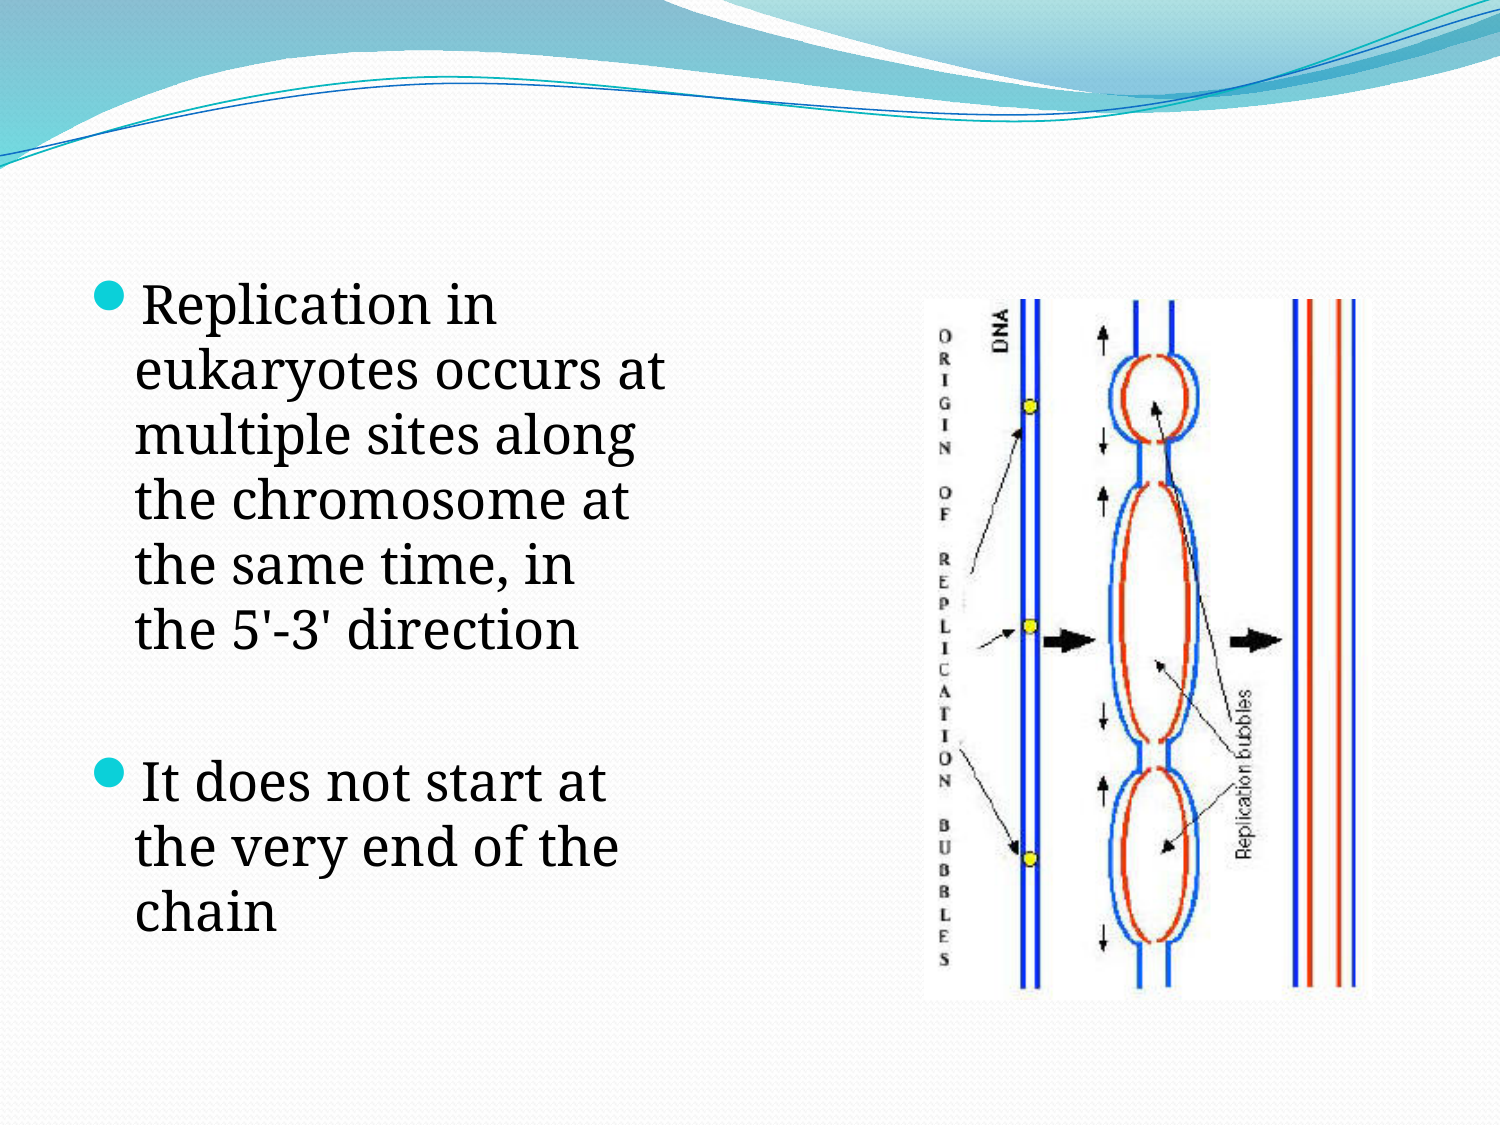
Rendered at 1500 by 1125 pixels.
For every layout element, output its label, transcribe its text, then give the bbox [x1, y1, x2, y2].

list Replication in eukaryotes occurs at multiple sites along the chromosome at the same time, in the 5'-3' direction It does not start at the very end of the chain [75, 262, 688, 1005]
picture [924, 299, 1372, 1001]
